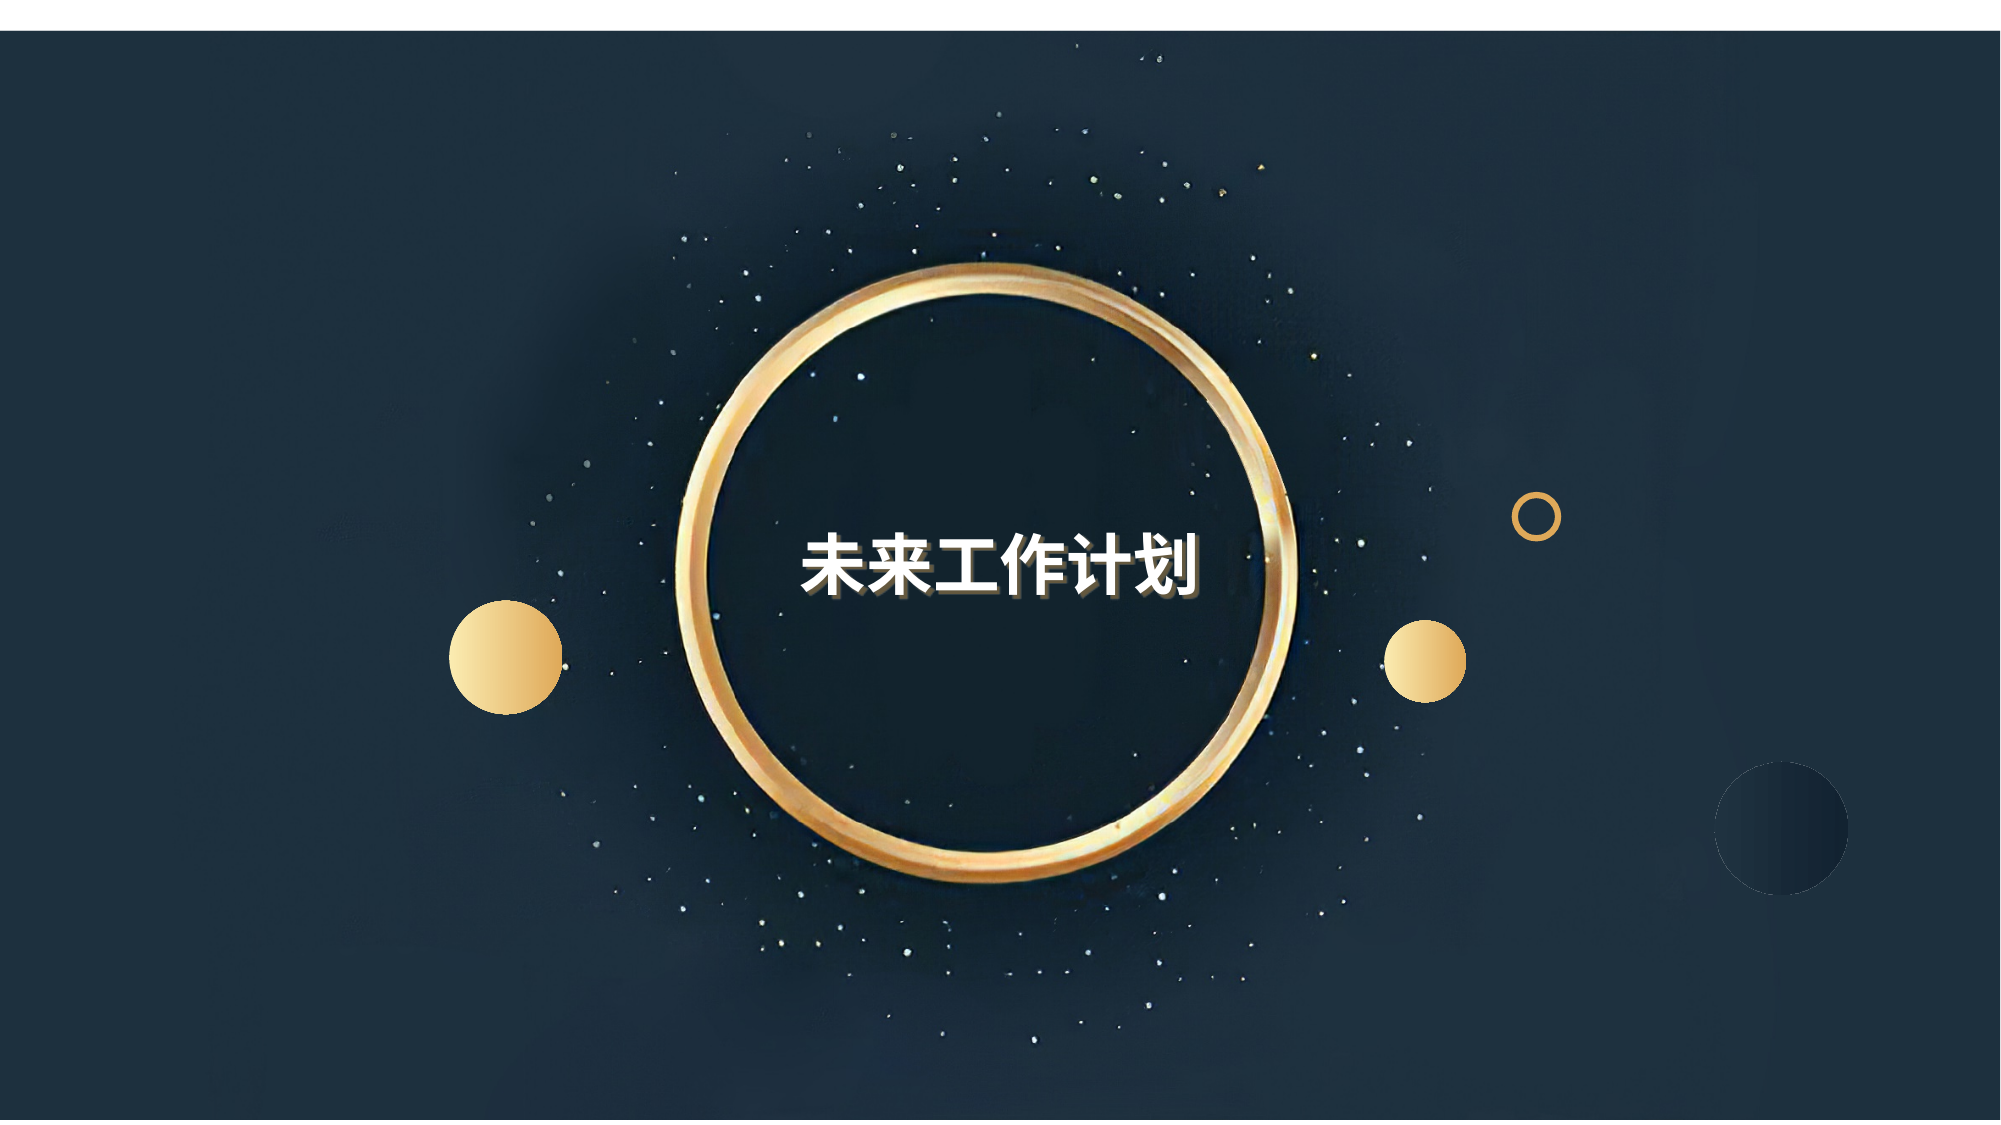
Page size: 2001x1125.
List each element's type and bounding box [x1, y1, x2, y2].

text_box [1713, 760, 1849, 896]
picture [0, 0, 2001, 1125]
